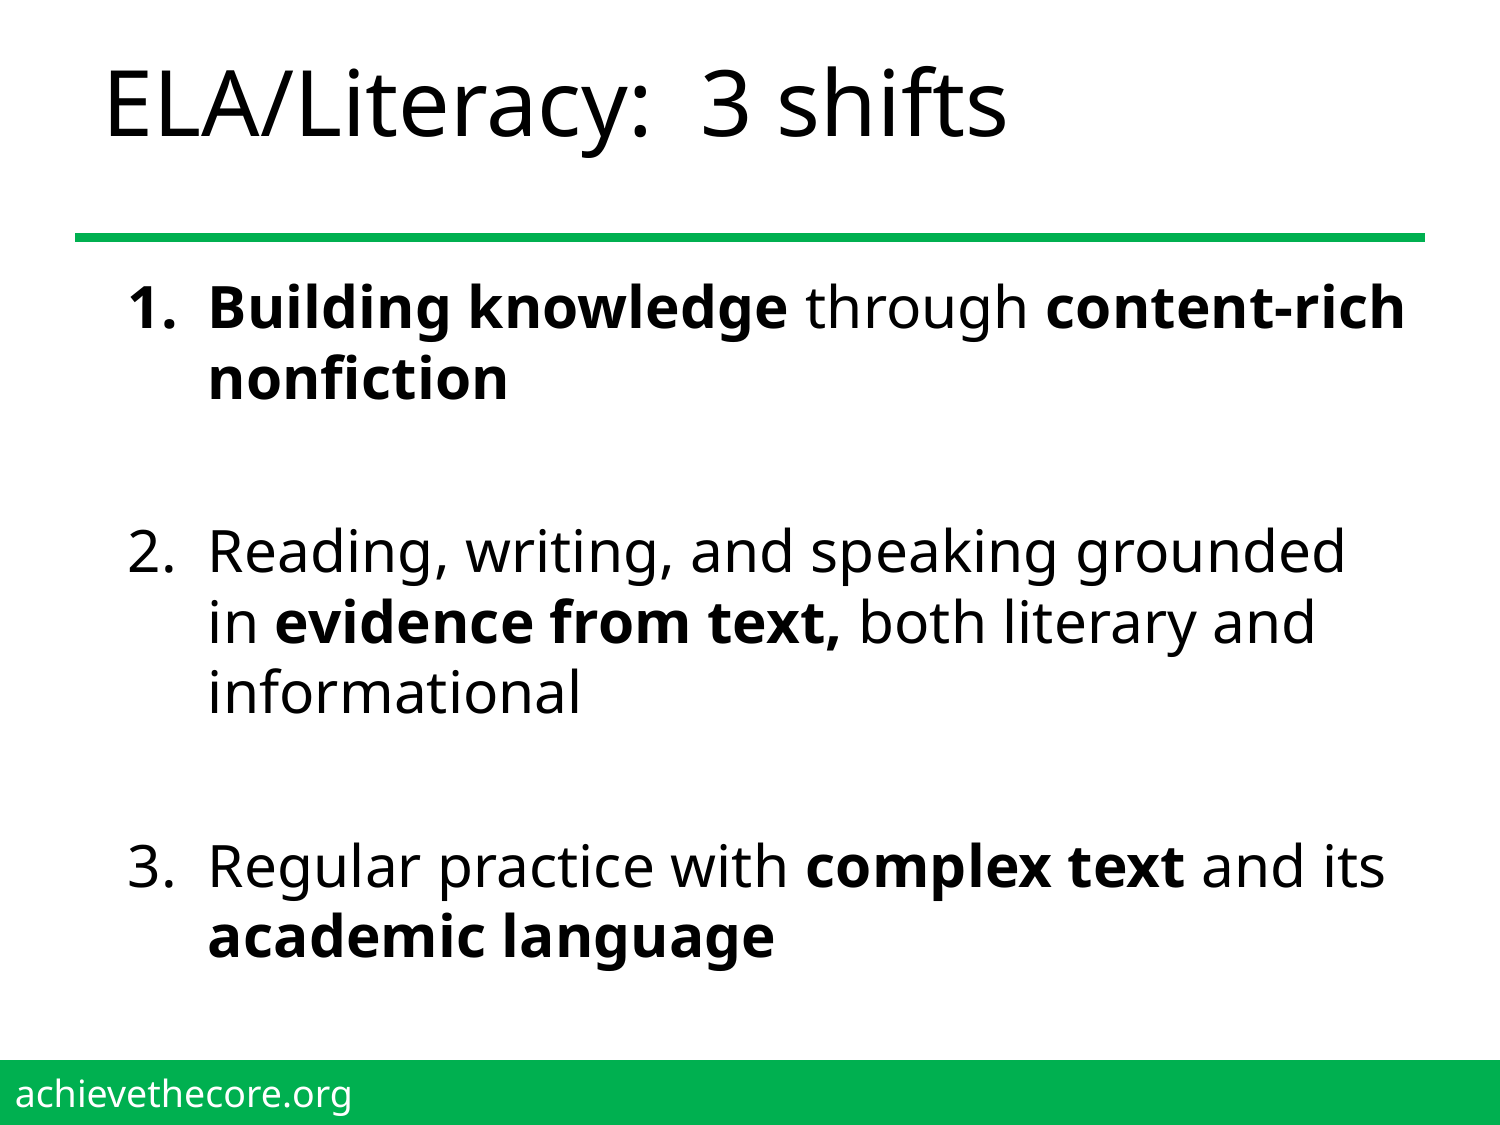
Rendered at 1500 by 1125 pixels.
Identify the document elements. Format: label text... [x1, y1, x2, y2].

list Building knowledge through content-rich nonfiction Reading, writing, and speaking grounded in evidence from text, both literary and informational Regular practice with complex text and its academic language [99, 262, 1425, 1125]
title ELA/Literacy: 3 shifts [87, 24, 1363, 175]
